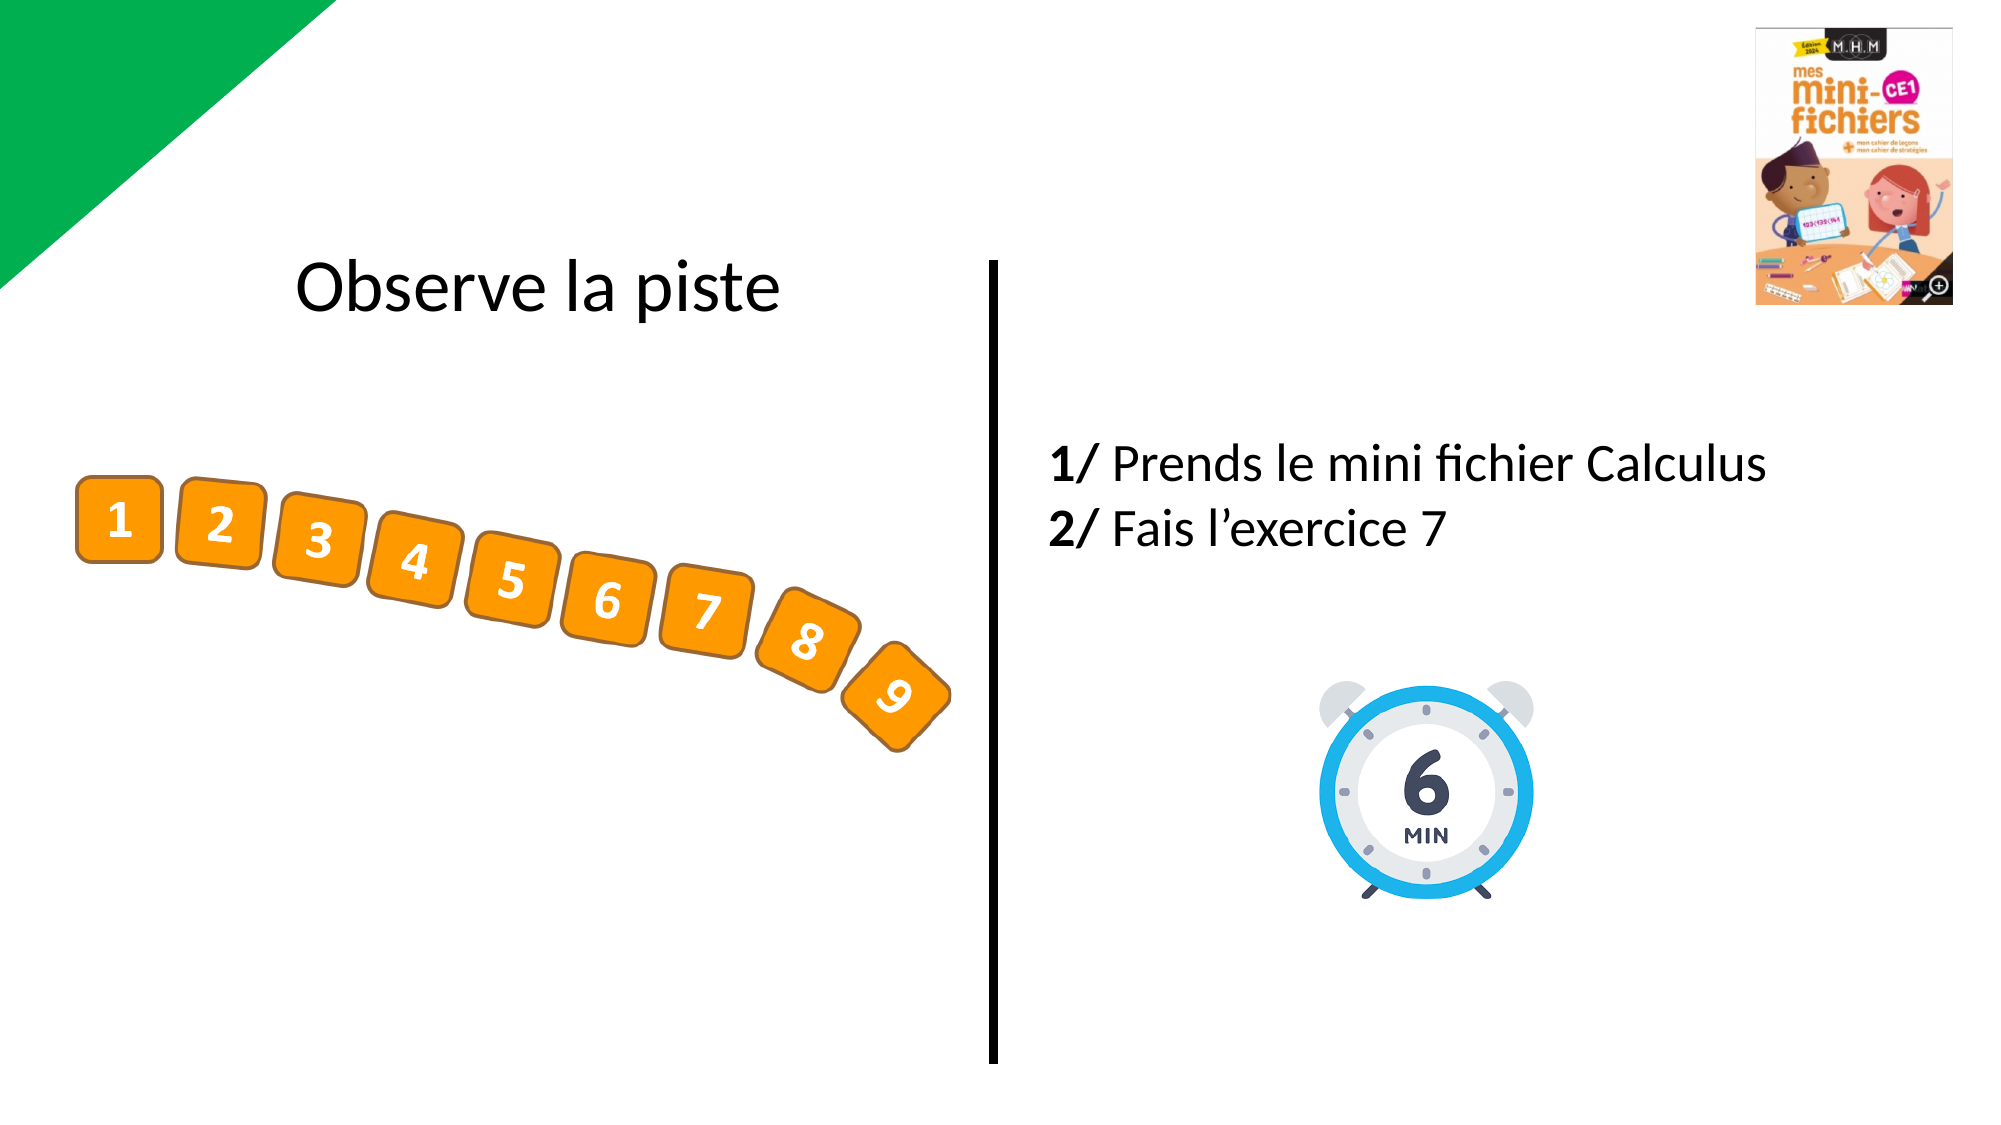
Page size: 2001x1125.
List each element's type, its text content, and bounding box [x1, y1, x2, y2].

text_box [0, 0, 337, 290]
picture [70, 462, 953, 759]
picture [1754, 27, 1954, 305]
text_box Observe la piste [280, 229, 797, 334]
picture [1317, 681, 1535, 899]
text_box 1/ Prends le mini fichier Calculus 2/ Fais l’exercice 7 [1033, 419, 1954, 565]
